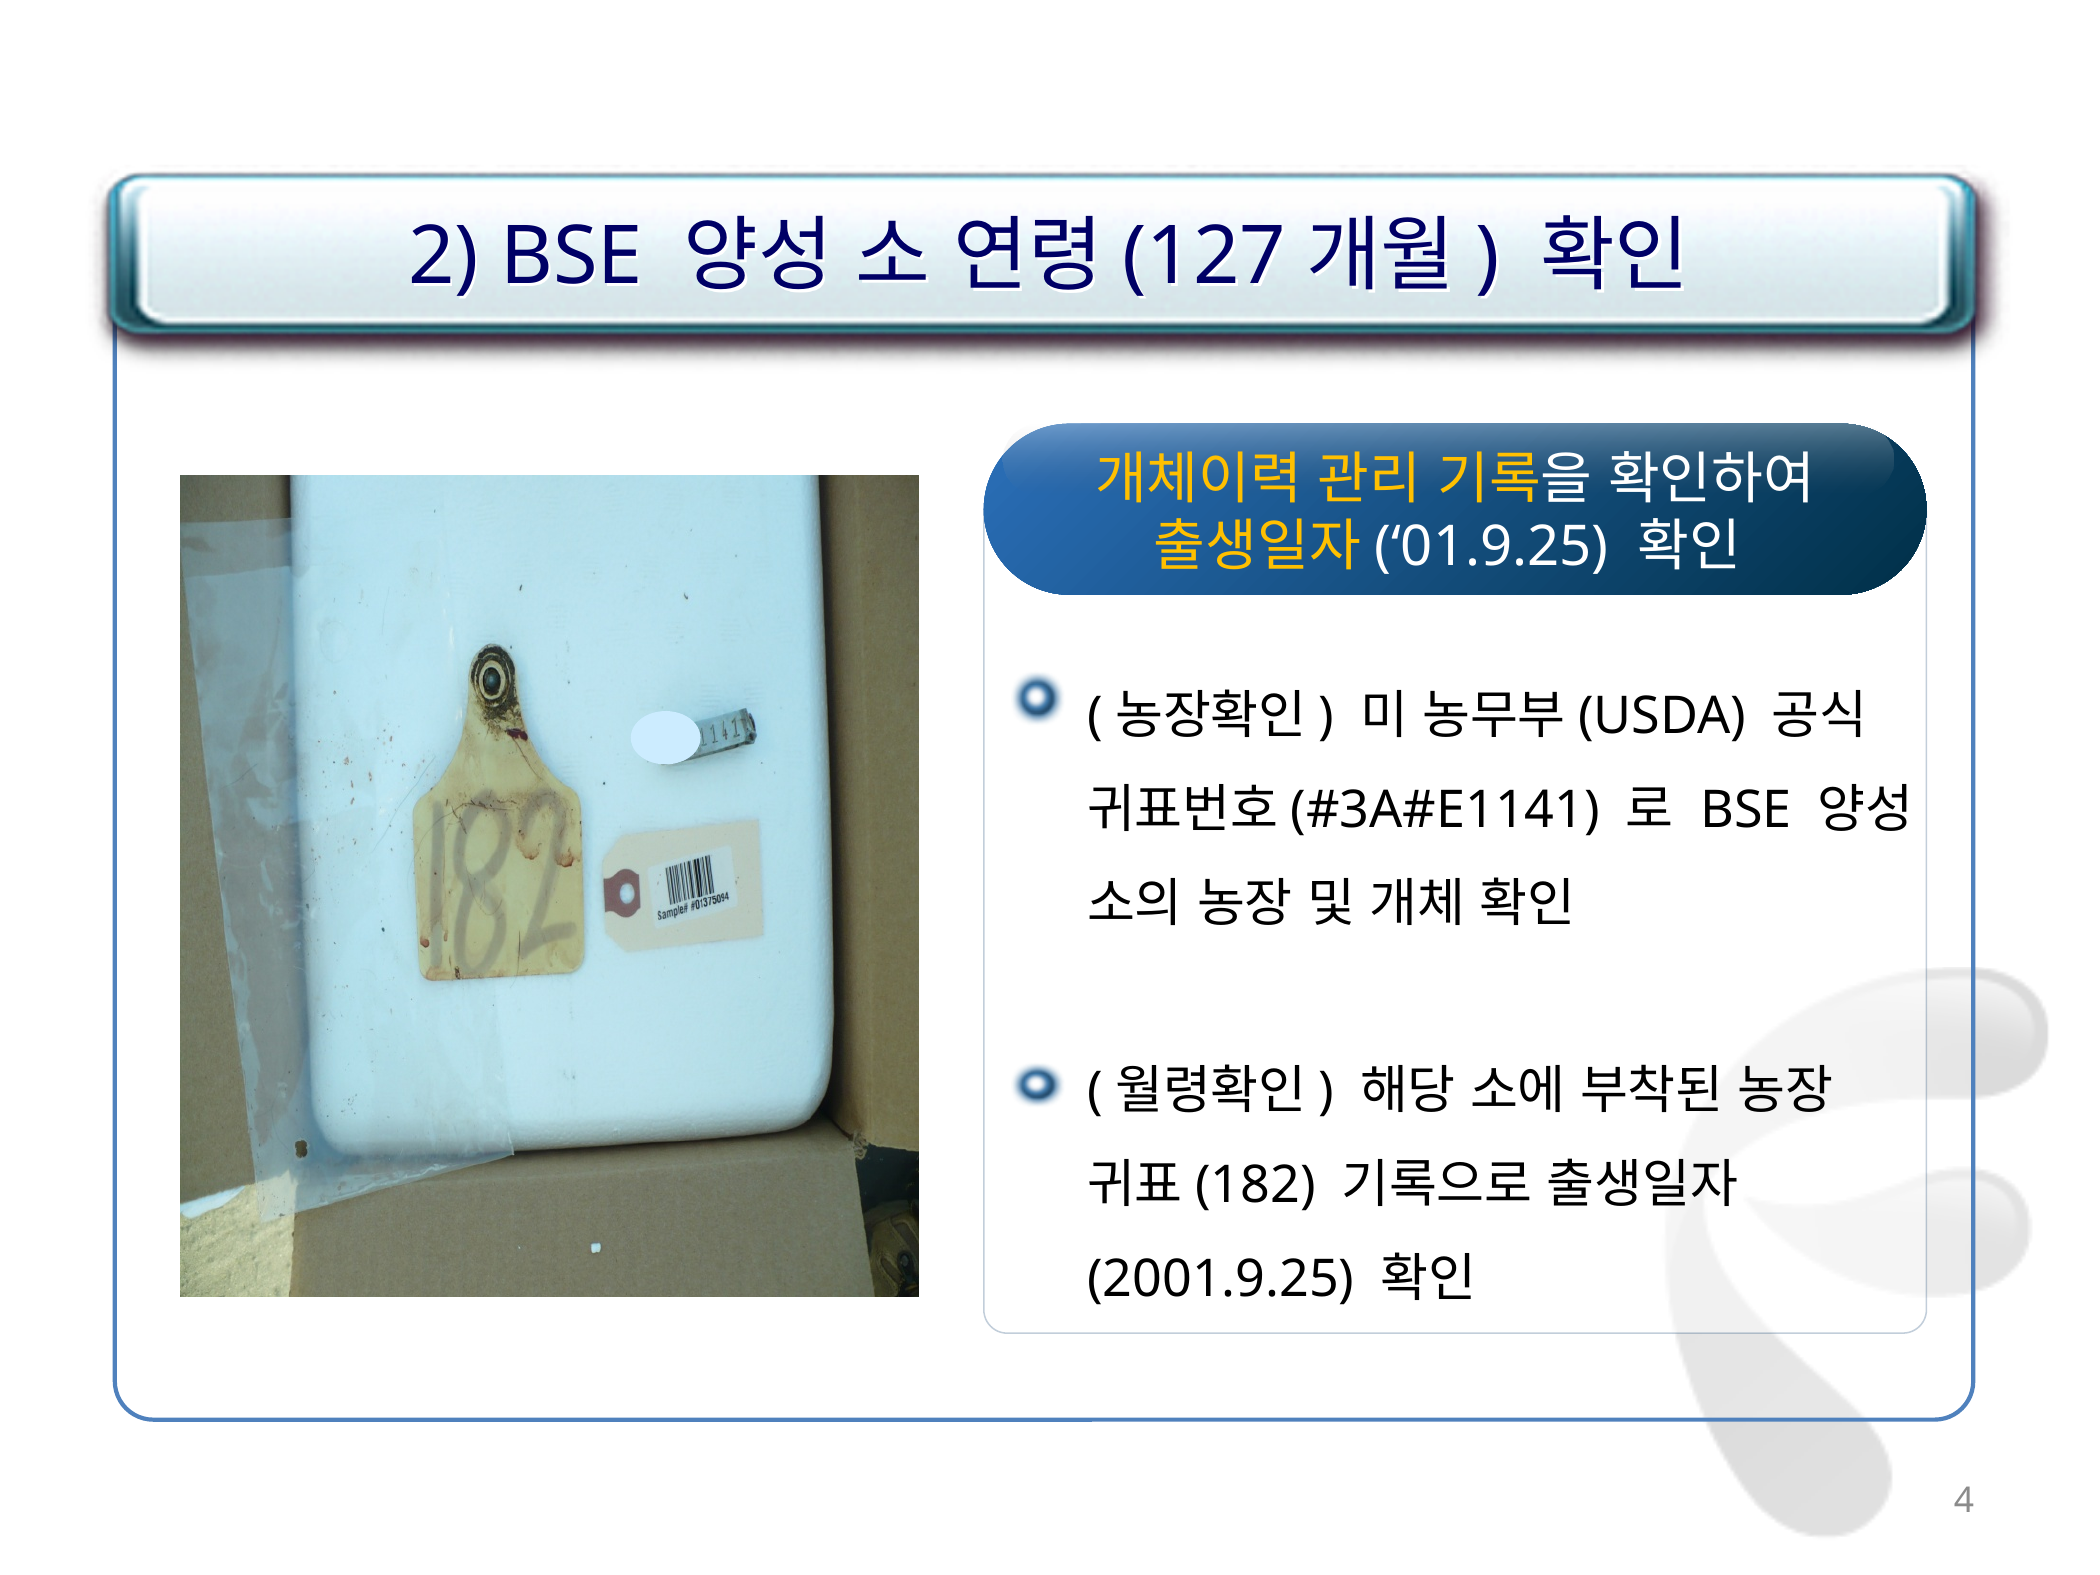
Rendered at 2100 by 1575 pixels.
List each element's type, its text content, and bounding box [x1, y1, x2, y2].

text_box (농장확인) 미 농무부(USDA) 공식 귀표번호(#3A#E1141) 로 BSE 양성 소의 농장 및 개체 확인 (월령확인) 해당 소에 부착된 농장 귀표(182) 기록으로 출생일자(2001.9.25) 확인 [1066, 639, 1953, 1317]
text_box [112, 389, 1976, 1422]
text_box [983, 423, 1927, 595]
picture [81, 163, 2017, 378]
picture [1633, 967, 2084, 1554]
text_box [983, 601, 1927, 1334]
picture [1000, 1049, 1080, 1121]
slide_number 4 [1505, 1459, 1995, 1544]
picture [1000, 654, 1079, 743]
picture [180, 475, 919, 1297]
